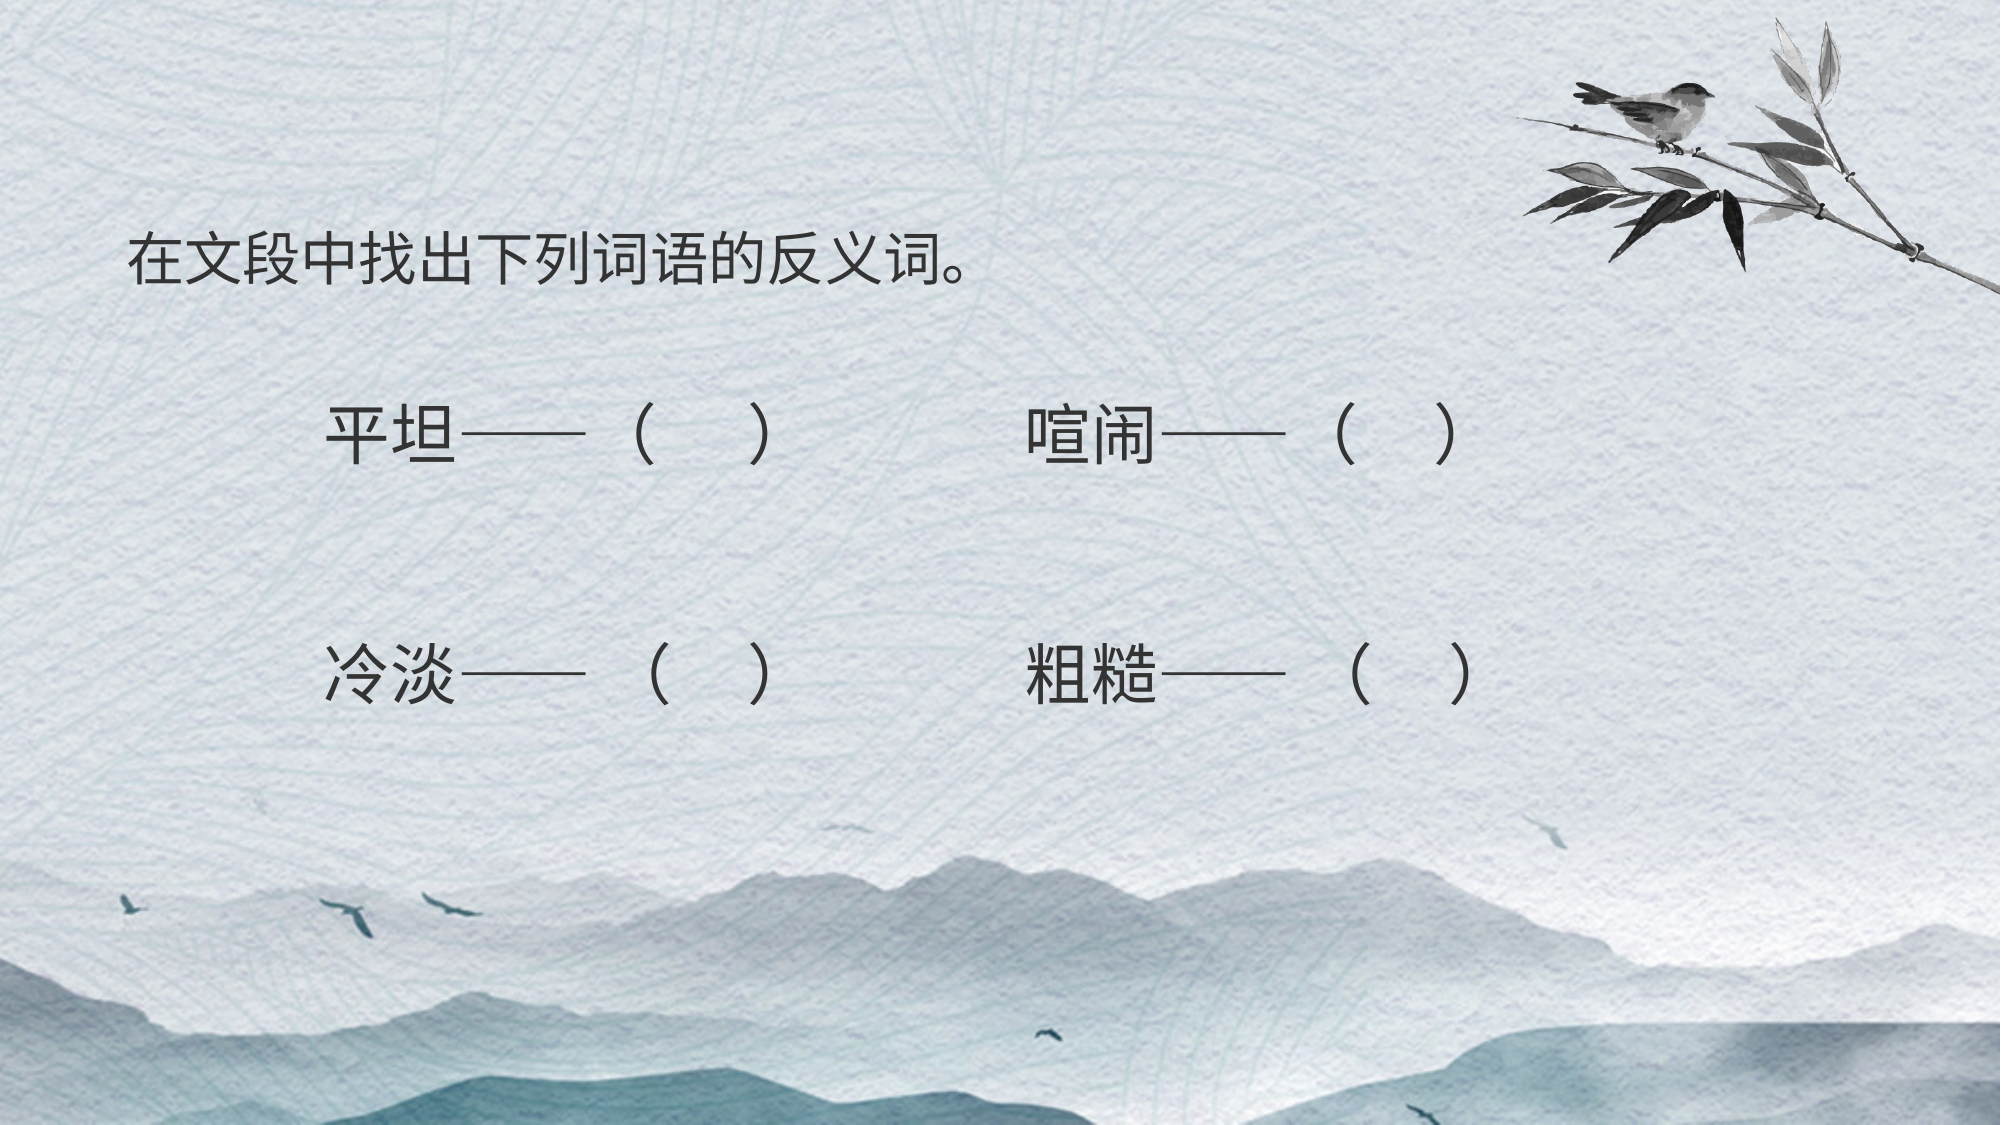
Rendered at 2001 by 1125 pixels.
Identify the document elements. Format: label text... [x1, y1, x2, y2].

text_box 在文段中找出下列词语的反义词。 [126, 212, 1038, 303]
text_box 平坦——（ ） 喧闹——（ ） 冷淡—— （ ） 粗糙—— （ ） [323, 382, 1973, 833]
picture [0, 0, 2000, 1125]
